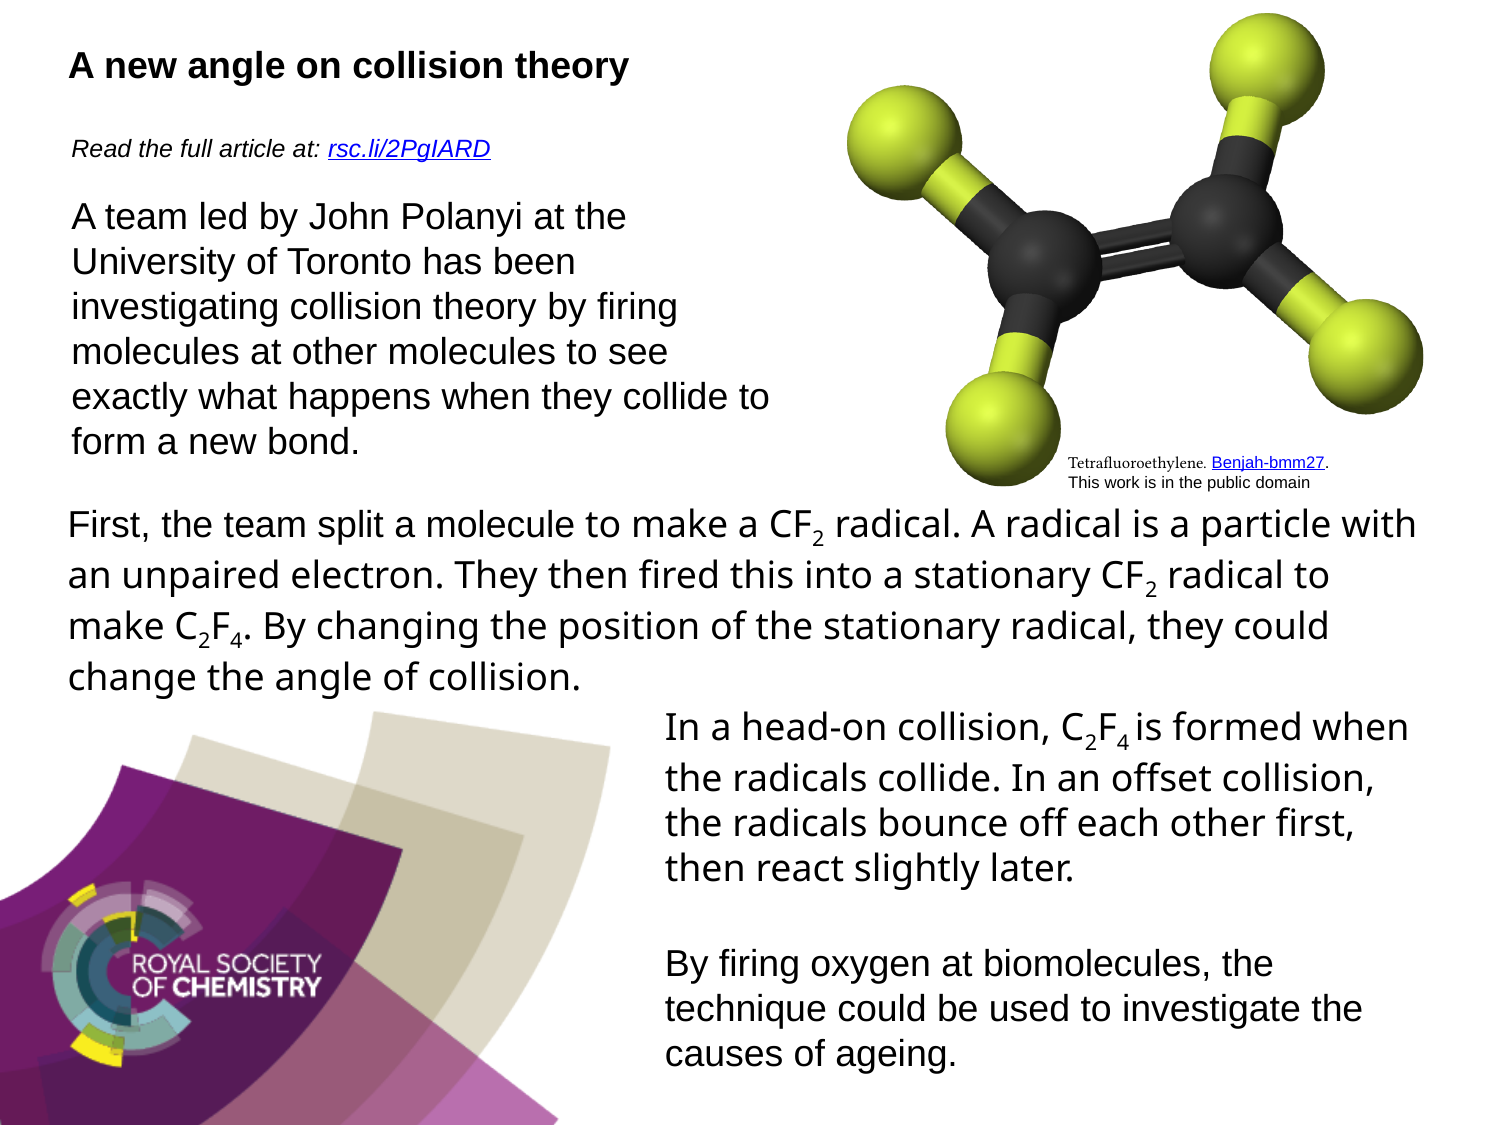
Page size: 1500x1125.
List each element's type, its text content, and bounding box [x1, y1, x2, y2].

text_box First, the team split a molecule to make a CF2 radical. A radical is a particle with an unpaired electron. They then fired this into a stationary CF2 radical to make C2F4. By changing the position of the stationary radical, they could change the angle of collision. [52, 492, 1452, 706]
text_box Read the full article at: rsc.li/2PgIARD [56, 125, 589, 171]
text_box A new angle on collision theory [53, 33, 680, 94]
picture [0, 0, 1500, 1125]
text_box By firing oxygen at biomolecules, the technique could be used to investigate the causes of ageing. [650, 931, 1452, 1082]
text_box In a head-on collision, C2F4 is formed when the radicals collide. In an offset collision, the radicals bounce off each other first, then react slightly later. [650, 695, 1452, 897]
text_box A team led by John Polanyi at the University of Toronto has been investigating collision theory by firing molecules at other molecules to see exactly what happens when they collide to form a new bond. [56, 184, 789, 469]
